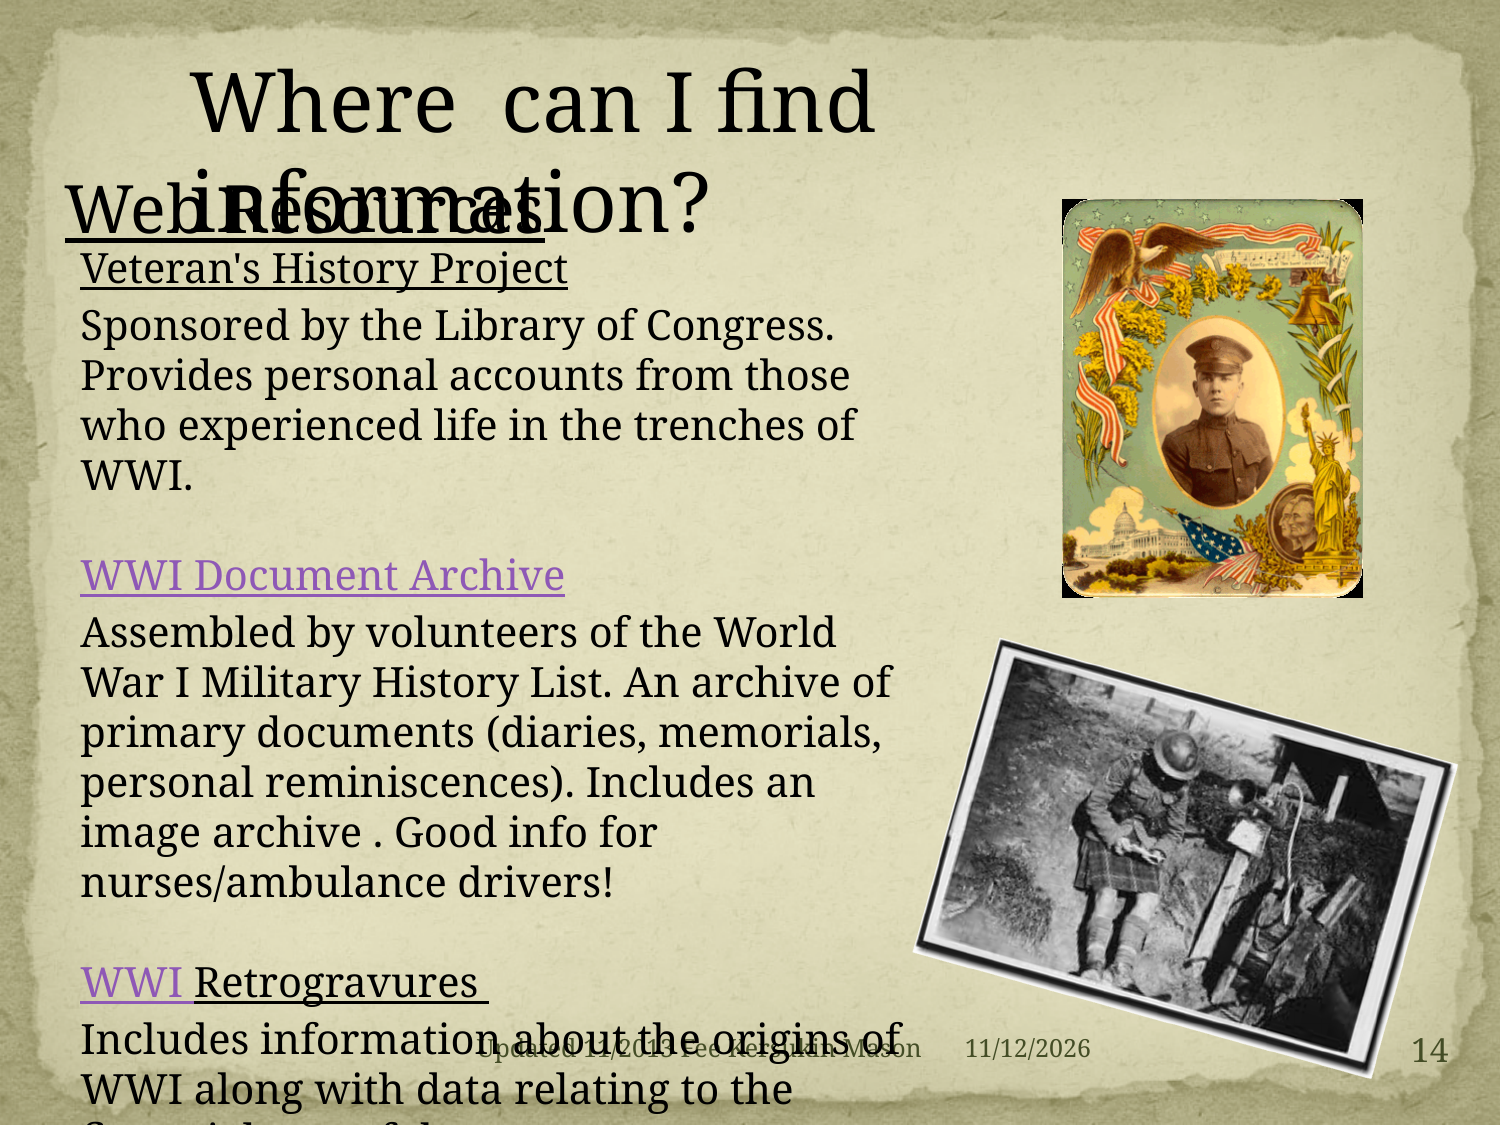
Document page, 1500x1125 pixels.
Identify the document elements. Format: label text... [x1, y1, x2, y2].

text_box Web Resources [50, 159, 600, 254]
picture [913, 639, 1457, 1061]
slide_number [950, 1030, 1375, 1081]
picture [1062, 199, 1363, 598]
slide_number 14 [1379, 1014, 1480, 1089]
footer Updated 11/2013 Fee Kersukin Mason [350, 1017, 938, 1081]
text_box Where can I find information? [174, 42, 1325, 257]
text_box Veteran's History Project Sponsored by the Library of Congress. Provides personal accounts from those who experienced life in the trenches of WWI. WWI Document Archive Assembled by volunteers of the World War I Military History List. An archive of primary documents (diaries, memorials, personal reminiscences). Includes an image archive . Good info for nurses/ambulance drivers! WWI Retrogravures Includes information about the origins of WWI along with data relating to the financial cost of the war. [65, 234, 941, 1125]
